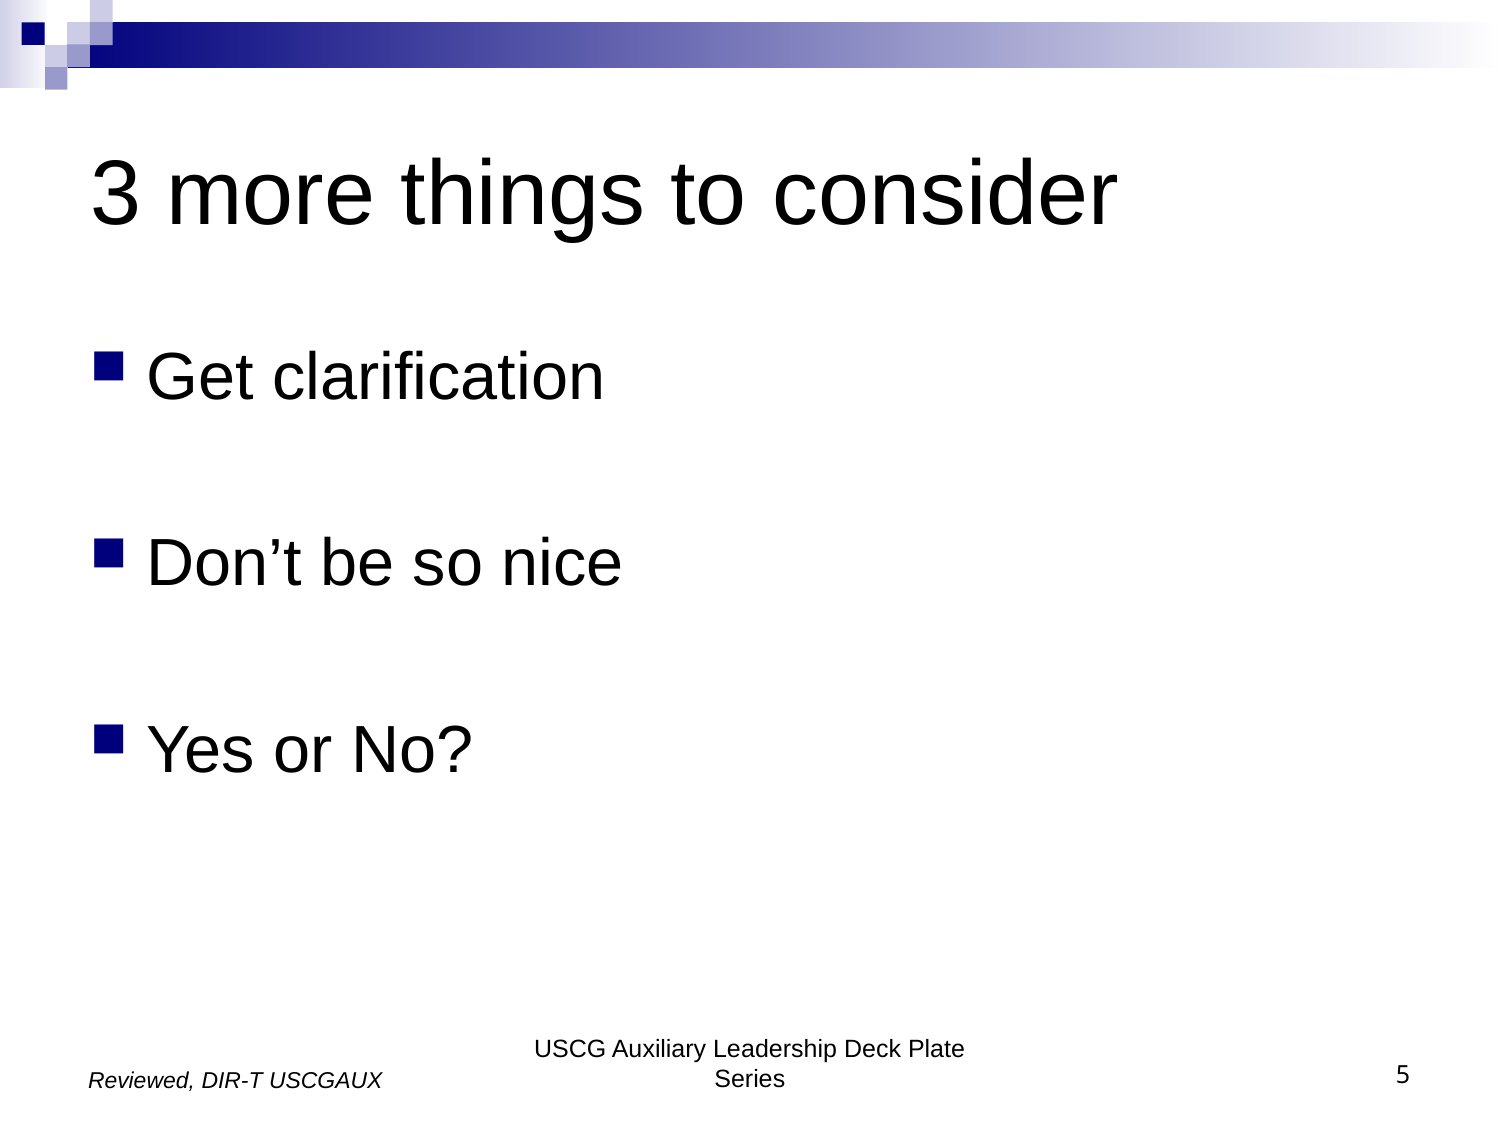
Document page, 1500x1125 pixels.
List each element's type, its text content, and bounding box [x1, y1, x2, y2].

footer USCG Auxiliary Leadership Deck Plate Series [512, 1025, 988, 1100]
list Get clarification Don’t be so nice Yes or No? [75, 324, 1425, 963]
slide_number 5 [1074, 1025, 1425, 1100]
title 3 more things to consider [75, 75, 1425, 300]
text_box Reviewed, DIR-T USCGAUX [73, 1057, 398, 1100]
